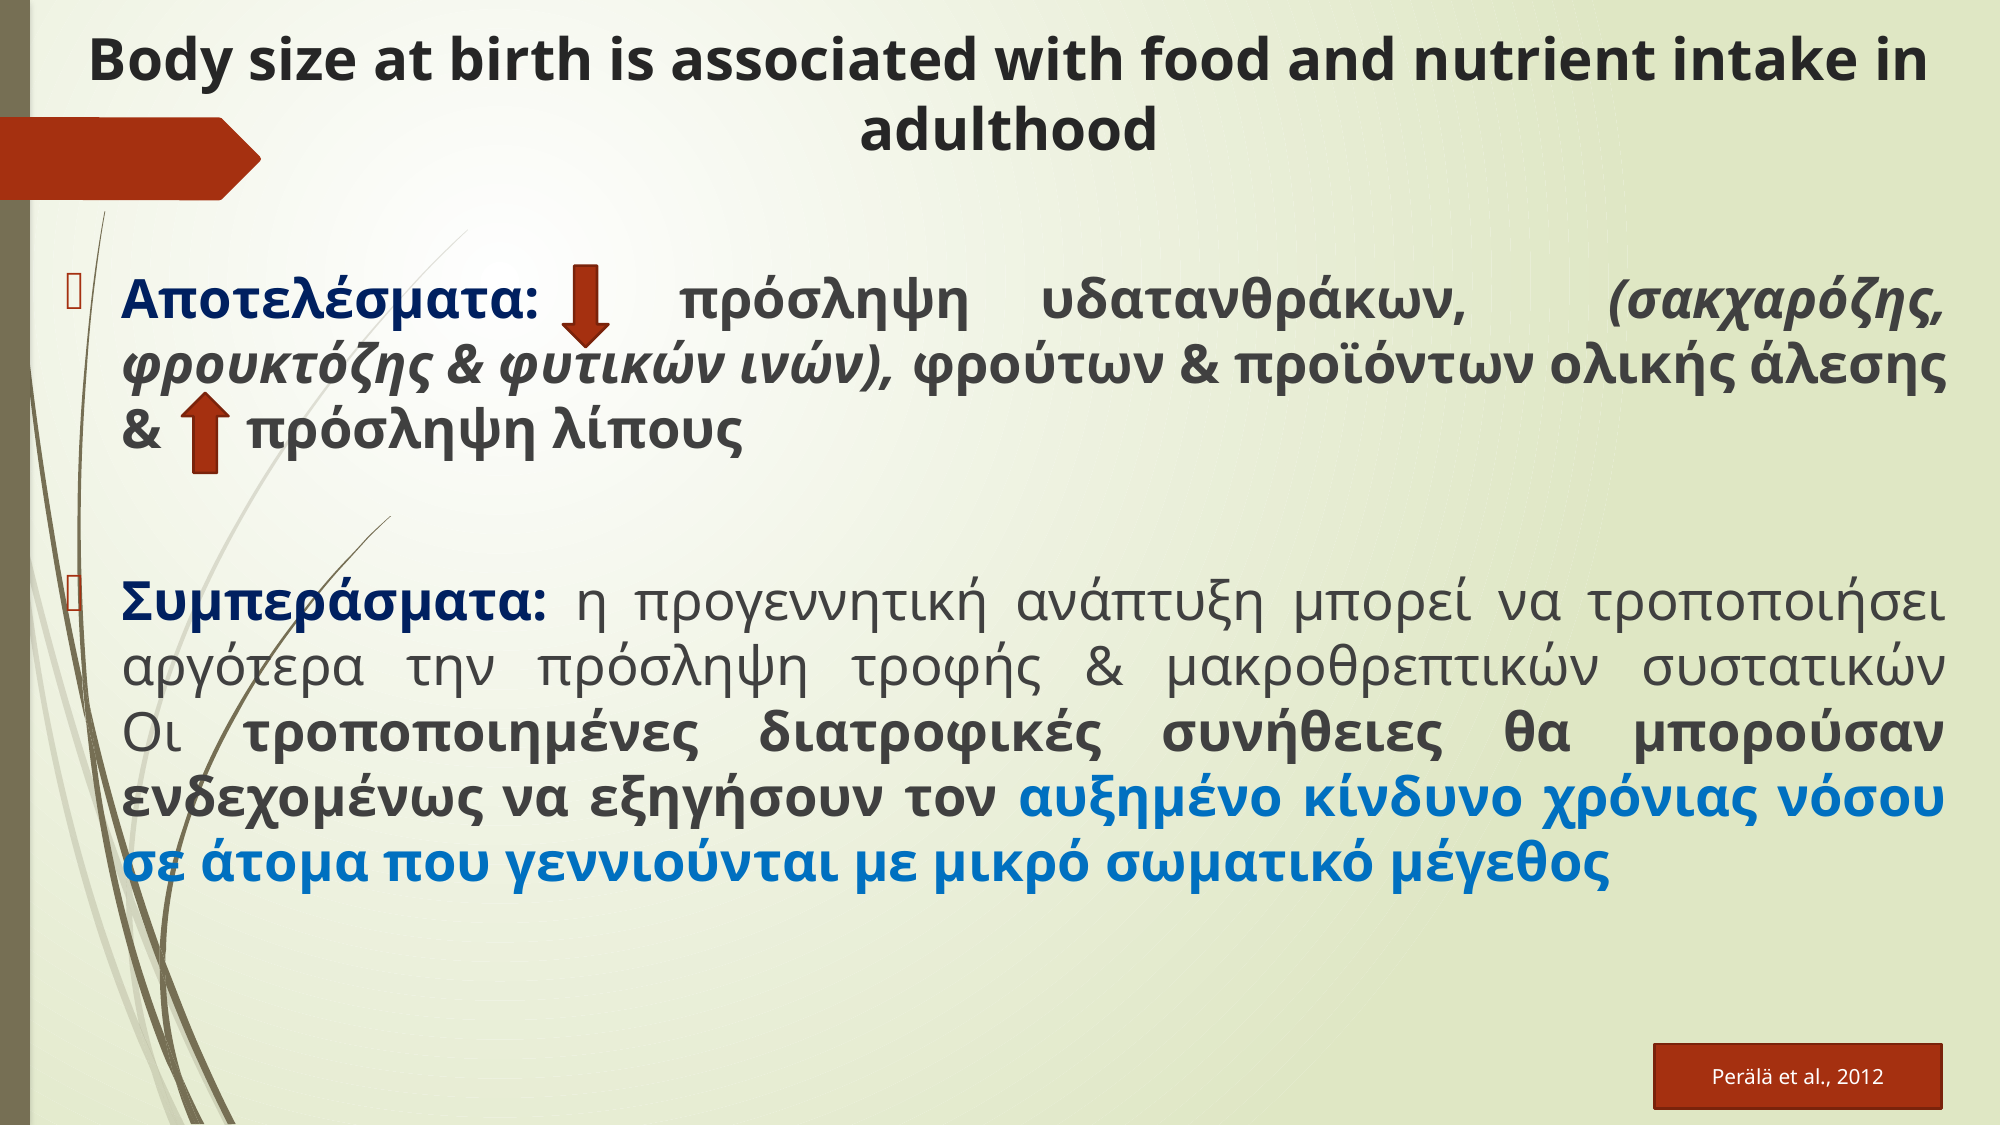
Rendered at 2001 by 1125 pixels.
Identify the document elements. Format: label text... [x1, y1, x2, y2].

text_box [561, 264, 610, 349]
text_box [180, 391, 230, 475]
text_box Perälä et al., 2012 [1653, 1043, 1943, 1110]
title Body size at birth is associated with food and nutrient intake in adulthood [35, 14, 1983, 136]
list Αποτελέσματα: πρόσληψη υδατανθράκων, (σακχαρόζης, φρουκτόζης & φυτικών ινών), φρούτων & προϊόντων ολικής άλεσης & πρόσληψη λίπους Συμπεράσματα: η προγεννητική ανάπτυξη μπορεί να τροποποιήσει αργότερα την πρόσληψη τροφής & μακροθρεπτικών συστατικών Οι τροποποιημένες διατροφικές συνήθειες θα μπορούσαν ενδεχομένως να εξηγήσουν τον αυξημένο κίνδυνο χρόνιας νόσου σε άτομα που γεννιούνται με μικρό σωματικό μέγεθος [50, 178, 1963, 1088]
